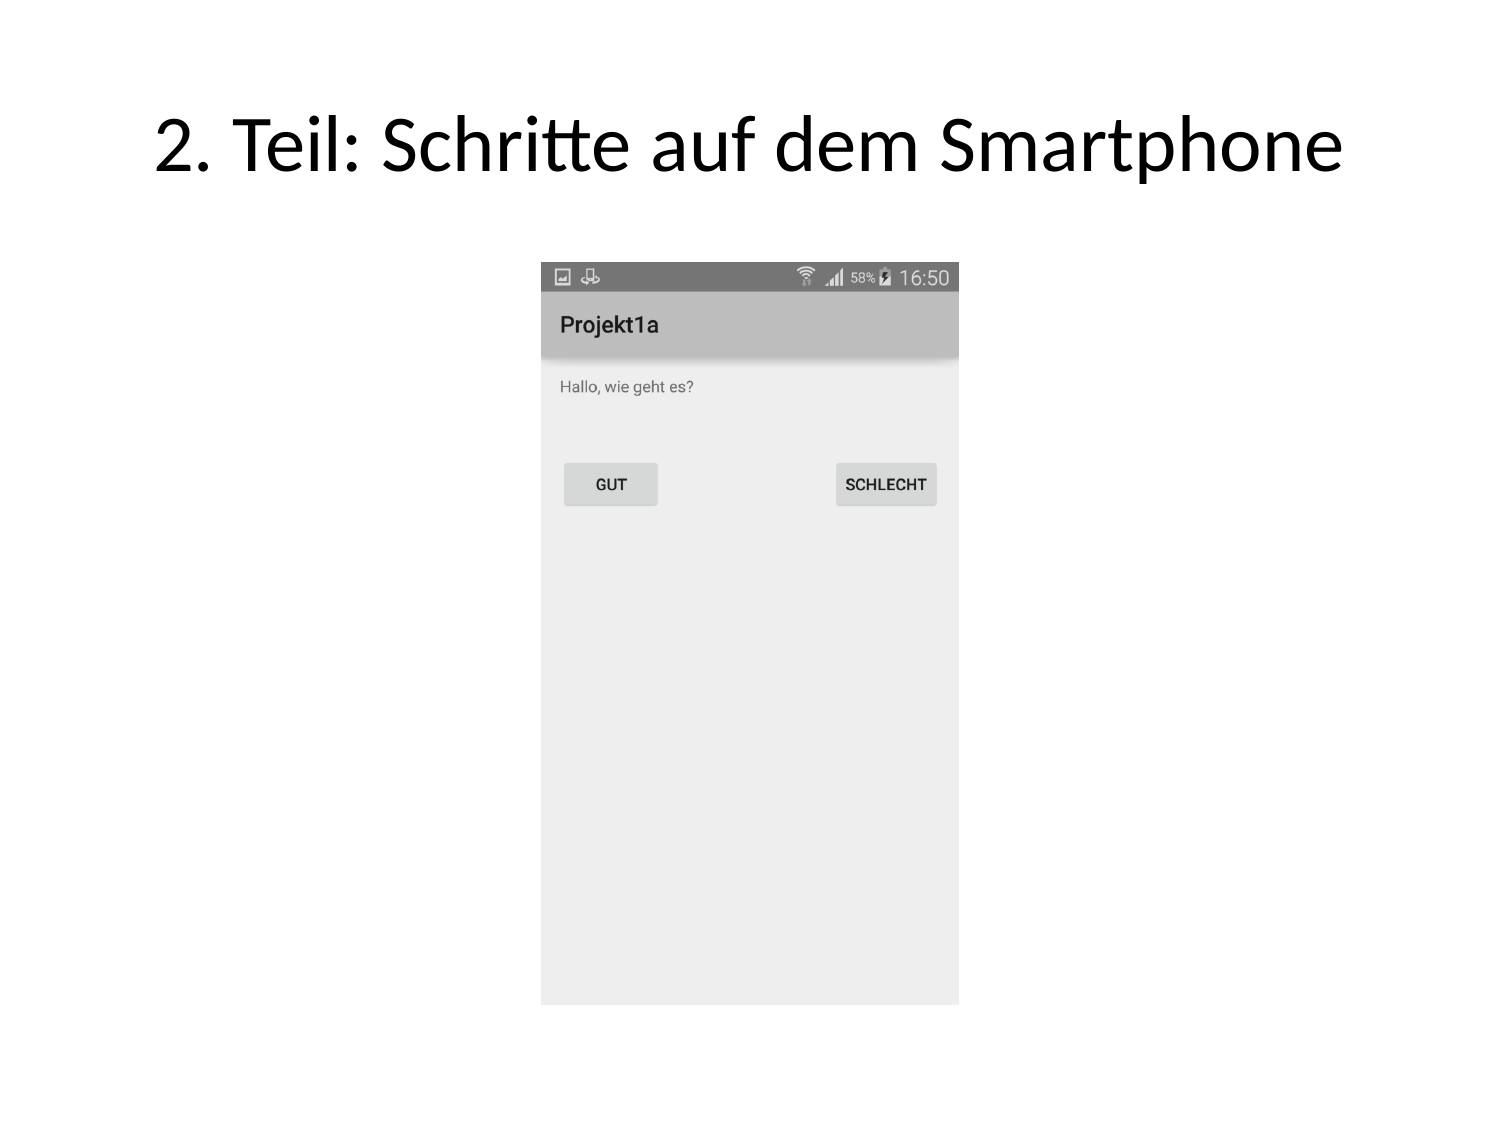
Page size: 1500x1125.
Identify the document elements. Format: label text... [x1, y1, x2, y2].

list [540, 262, 960, 1006]
title 2. Teil: Schritte auf dem Smartphone [75, 45, 1425, 233]
